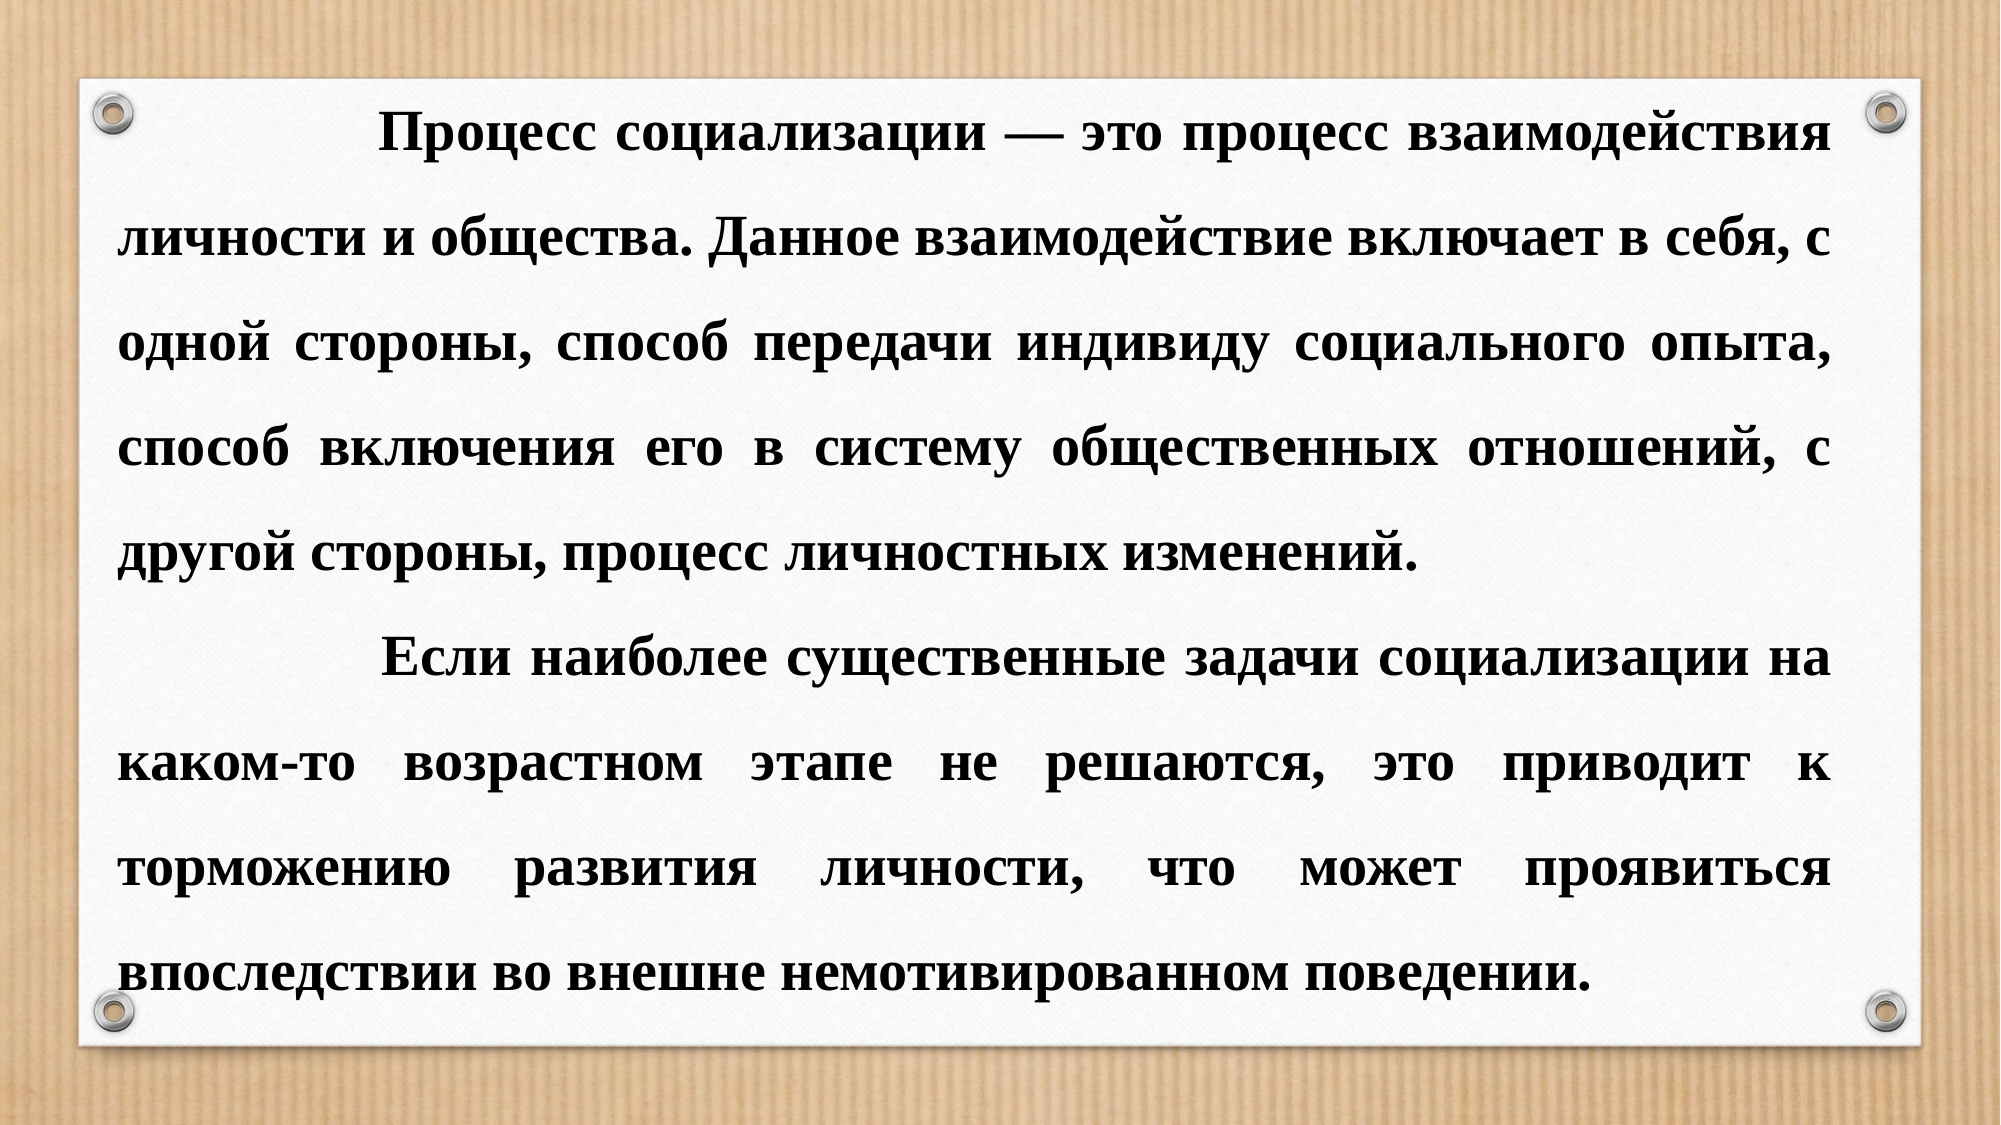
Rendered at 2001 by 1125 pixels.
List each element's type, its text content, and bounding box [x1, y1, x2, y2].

text_box Процесс социализации — это процесс взаимодействия личности и общества. Данное взаимодействие включает в себя, с одной стороны, способ передачи индивиду социального опыта, способ включения его в систему общественных отношений, с другой стороны, процесс личностных изменений. Если наиболее существенные задачи социализации на каком-то возрастном этапе не решаются, это приводит к торможению развития личности, что может проявиться впоследствии во внешне немотивированном поведении. [102, 50, 1847, 1010]
picture [0, 0, 2001, 1125]
